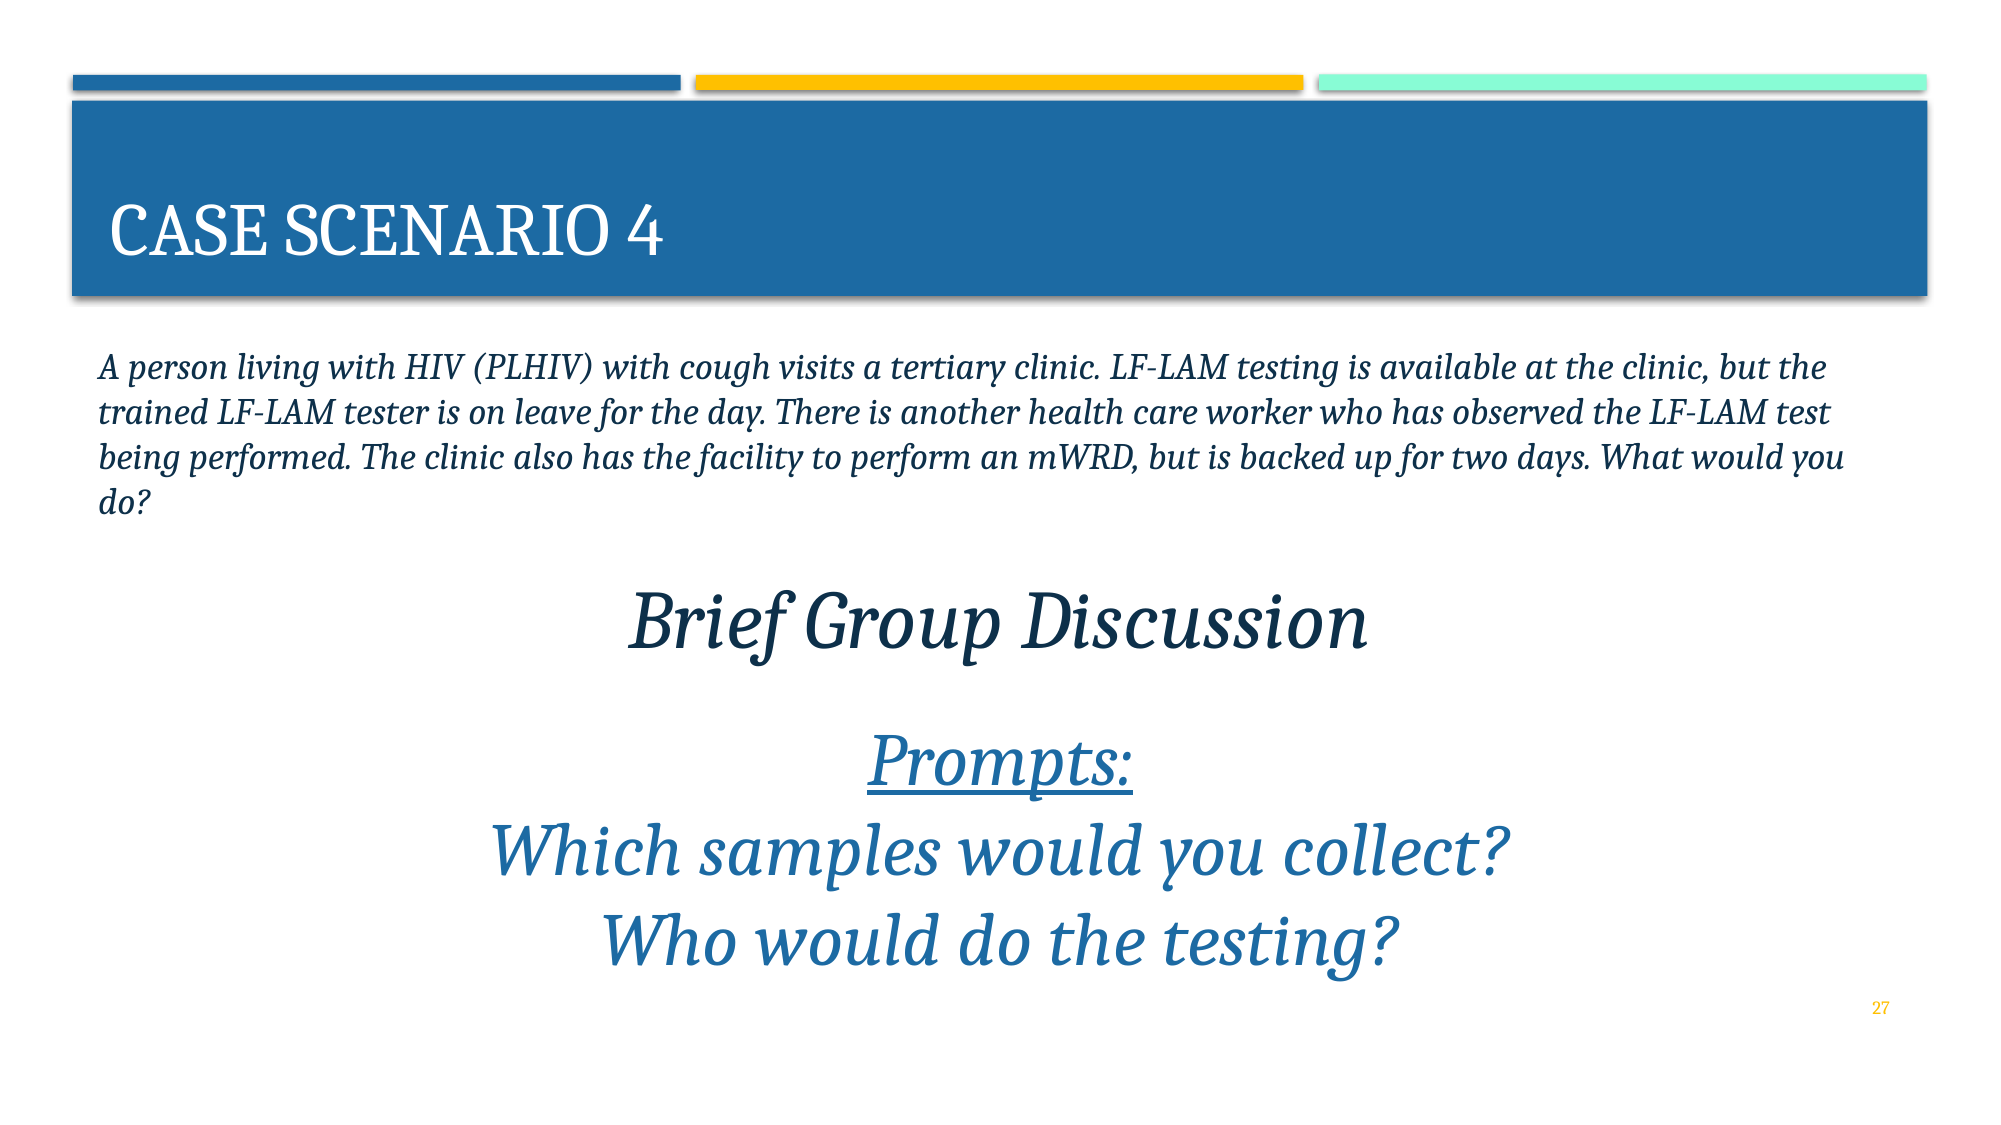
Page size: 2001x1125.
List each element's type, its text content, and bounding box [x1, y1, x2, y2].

text_box Brief Group Discussion Prompts: Which samples would you collect? Who would do the testing? [314, 557, 1686, 988]
list A person living with HIV (PLHIV) with cough visits a tertiary clinic. LF-LAM testing is available at the clinic, but the trained LF-LAM tester is on leave for the day. There is another health care worker who has observed the LF-LAM test being performed. The clinic also has the facility to perform an mWRD, but is backed up for two days. What would you do? [83, 327, 1893, 537]
title Case scenario 4 [95, 112, 1881, 279]
slide_number 27 [1732, 977, 1905, 1037]
